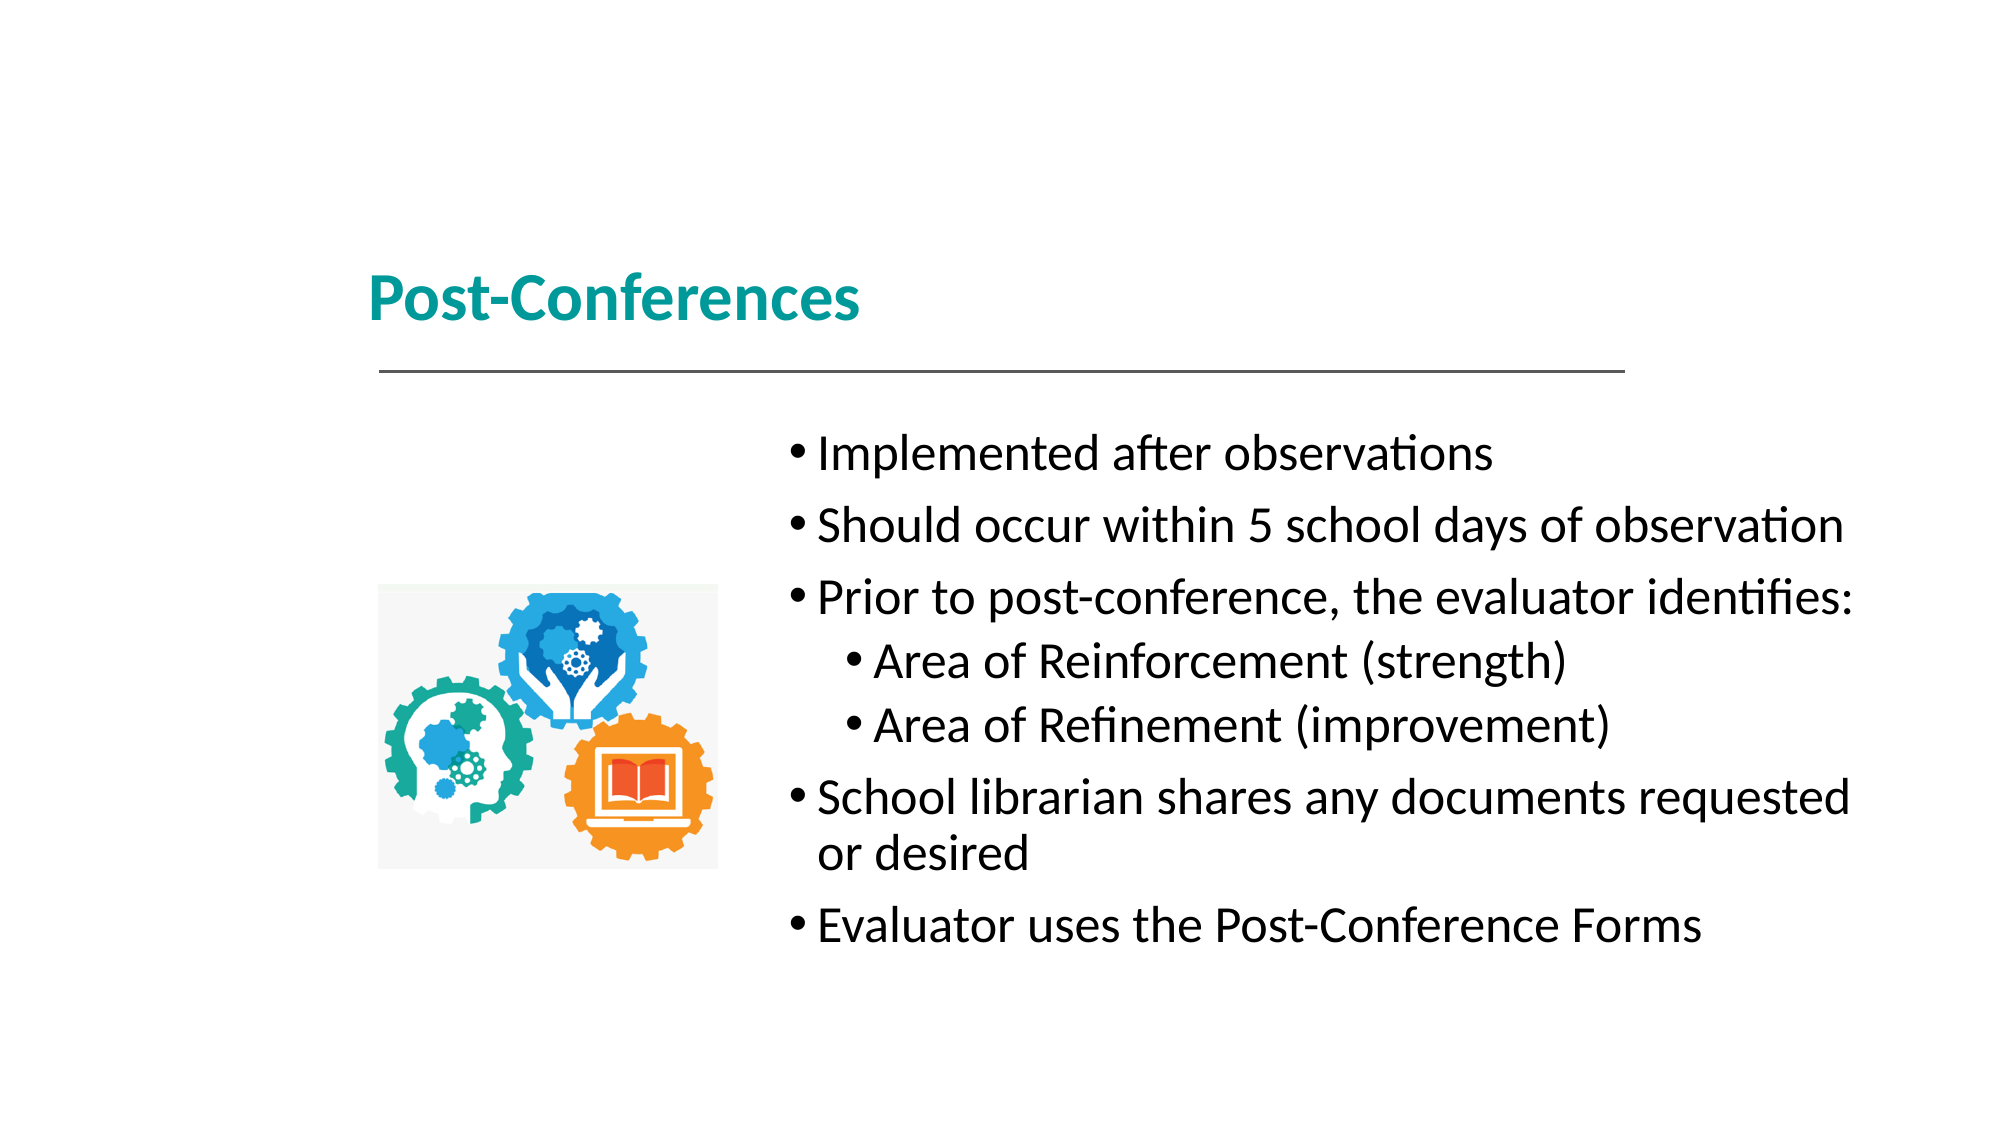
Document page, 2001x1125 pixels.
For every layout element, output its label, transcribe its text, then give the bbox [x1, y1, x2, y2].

list Implemented after observations Should occur within 5 school days of observation Prior to post-conference, the evaluator identifies: Area of Reinforcement (strength) Area of Refinement (improvement) School librarian shares any documents requested or desired Evaluator uses the Post-Conference Forms [788, 425, 1878, 1091]
title Post-Conferences [368, 160, 1671, 335]
picture [378, 584, 718, 869]
